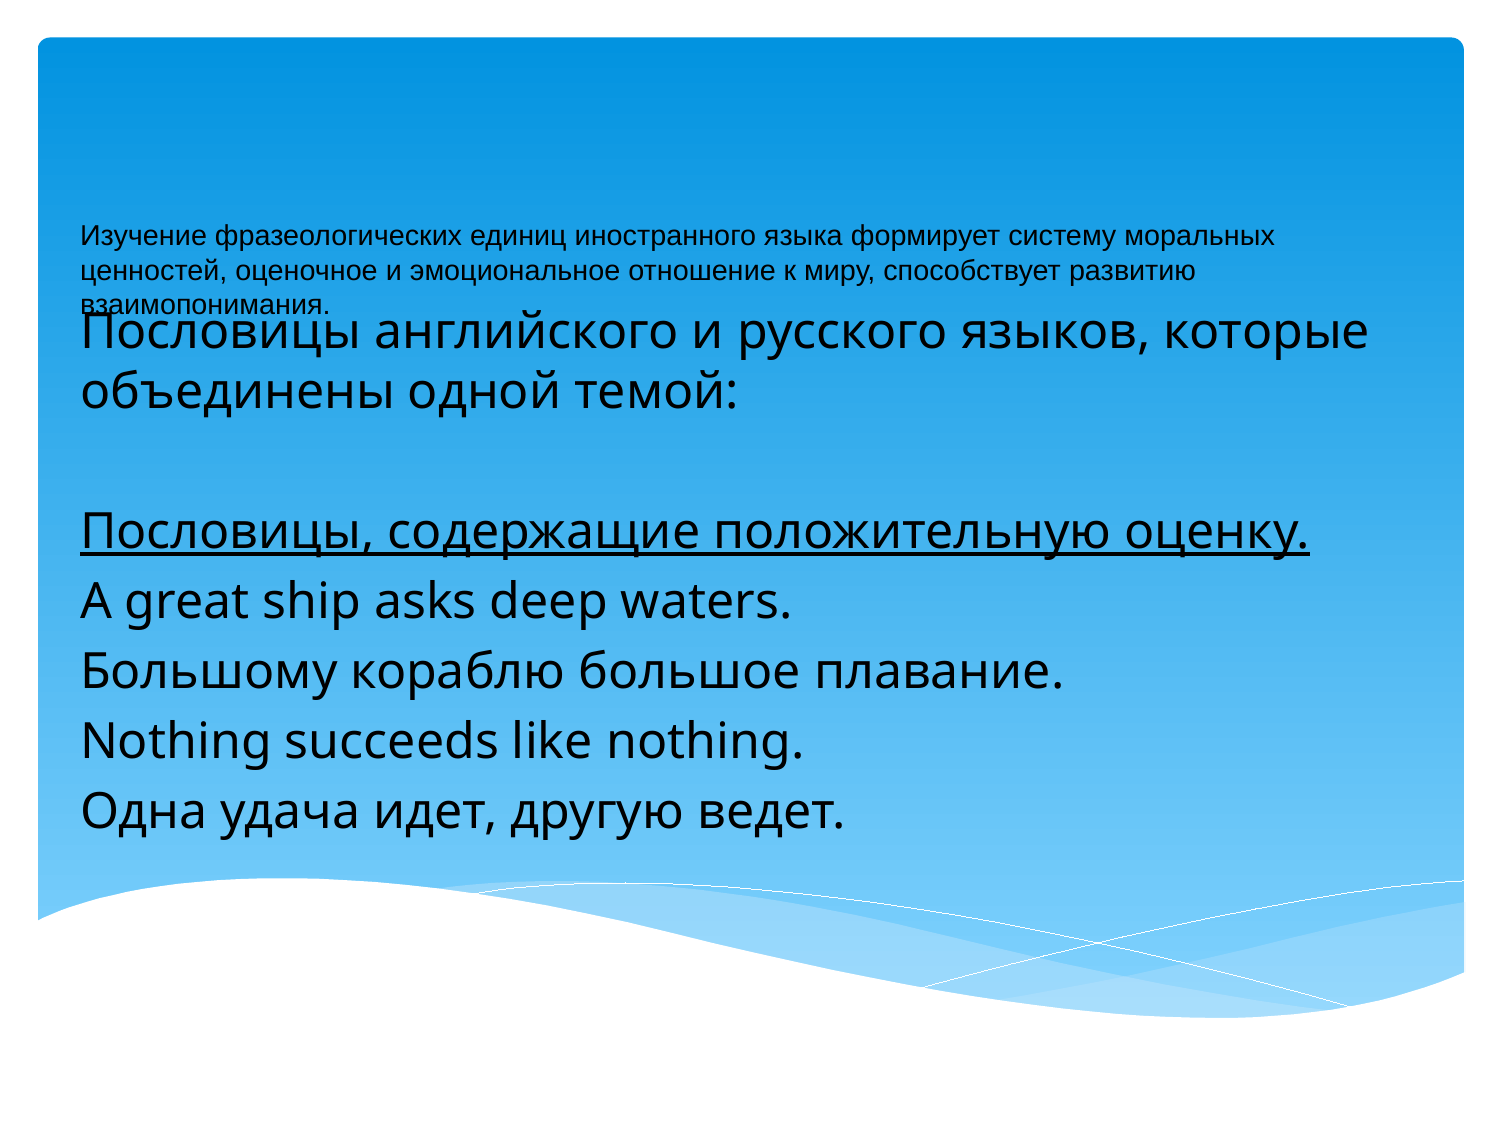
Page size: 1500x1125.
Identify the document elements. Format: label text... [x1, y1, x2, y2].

subtitle Пословицы английского и русского языков, которые объединены одной темой: Пословицы, содержащие положительную оценку. A great ship asks deep waters. Большому кораблю большое плавание. Nothing succeeds like nothing. Одна удача идет, другую ведет. [64, 290, 1428, 1093]
title Изучение фразеологических единиц иностранного языка формирует систему моральных ценностей, оценочное и эмоциональное отношение к миру, способствует развитию взаимопонимания. [64, 137, 1428, 290]
